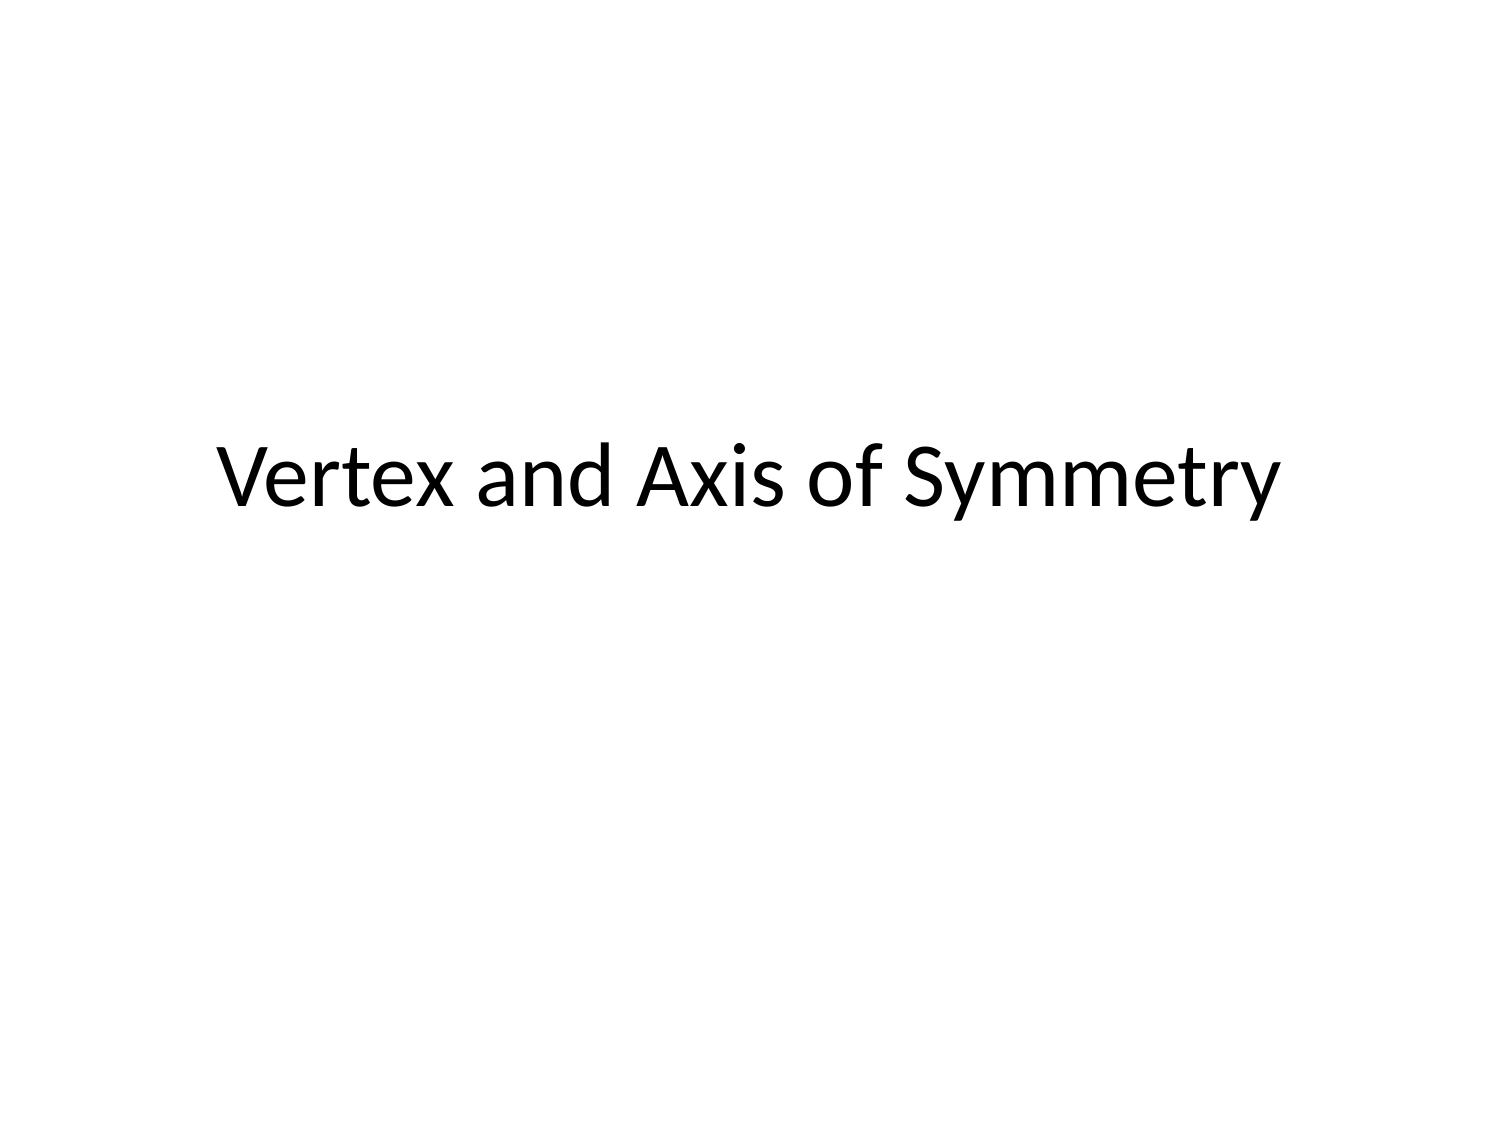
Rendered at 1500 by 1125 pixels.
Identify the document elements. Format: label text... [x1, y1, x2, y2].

title Vertex and Axis of Symmetry [112, 349, 1388, 591]
